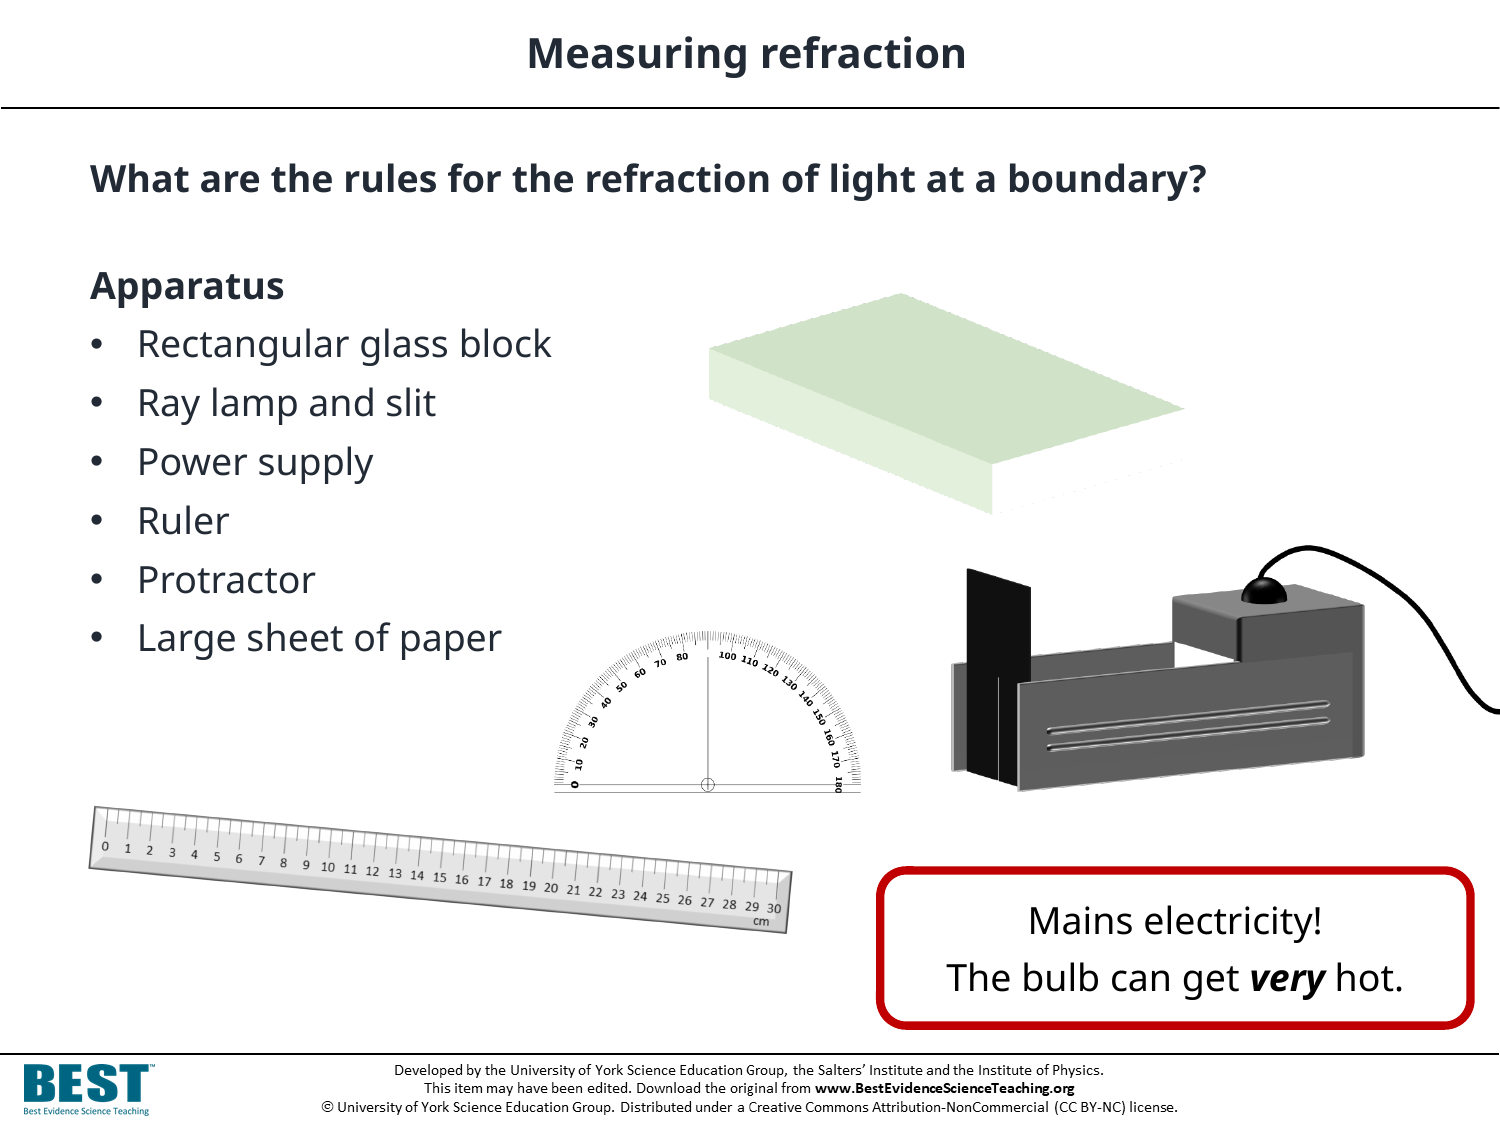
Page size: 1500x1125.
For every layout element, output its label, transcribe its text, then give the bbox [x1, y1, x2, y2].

picture [0, 107, 1500, 1125]
text_box Measuring refraction [23, 4, 1471, 99]
